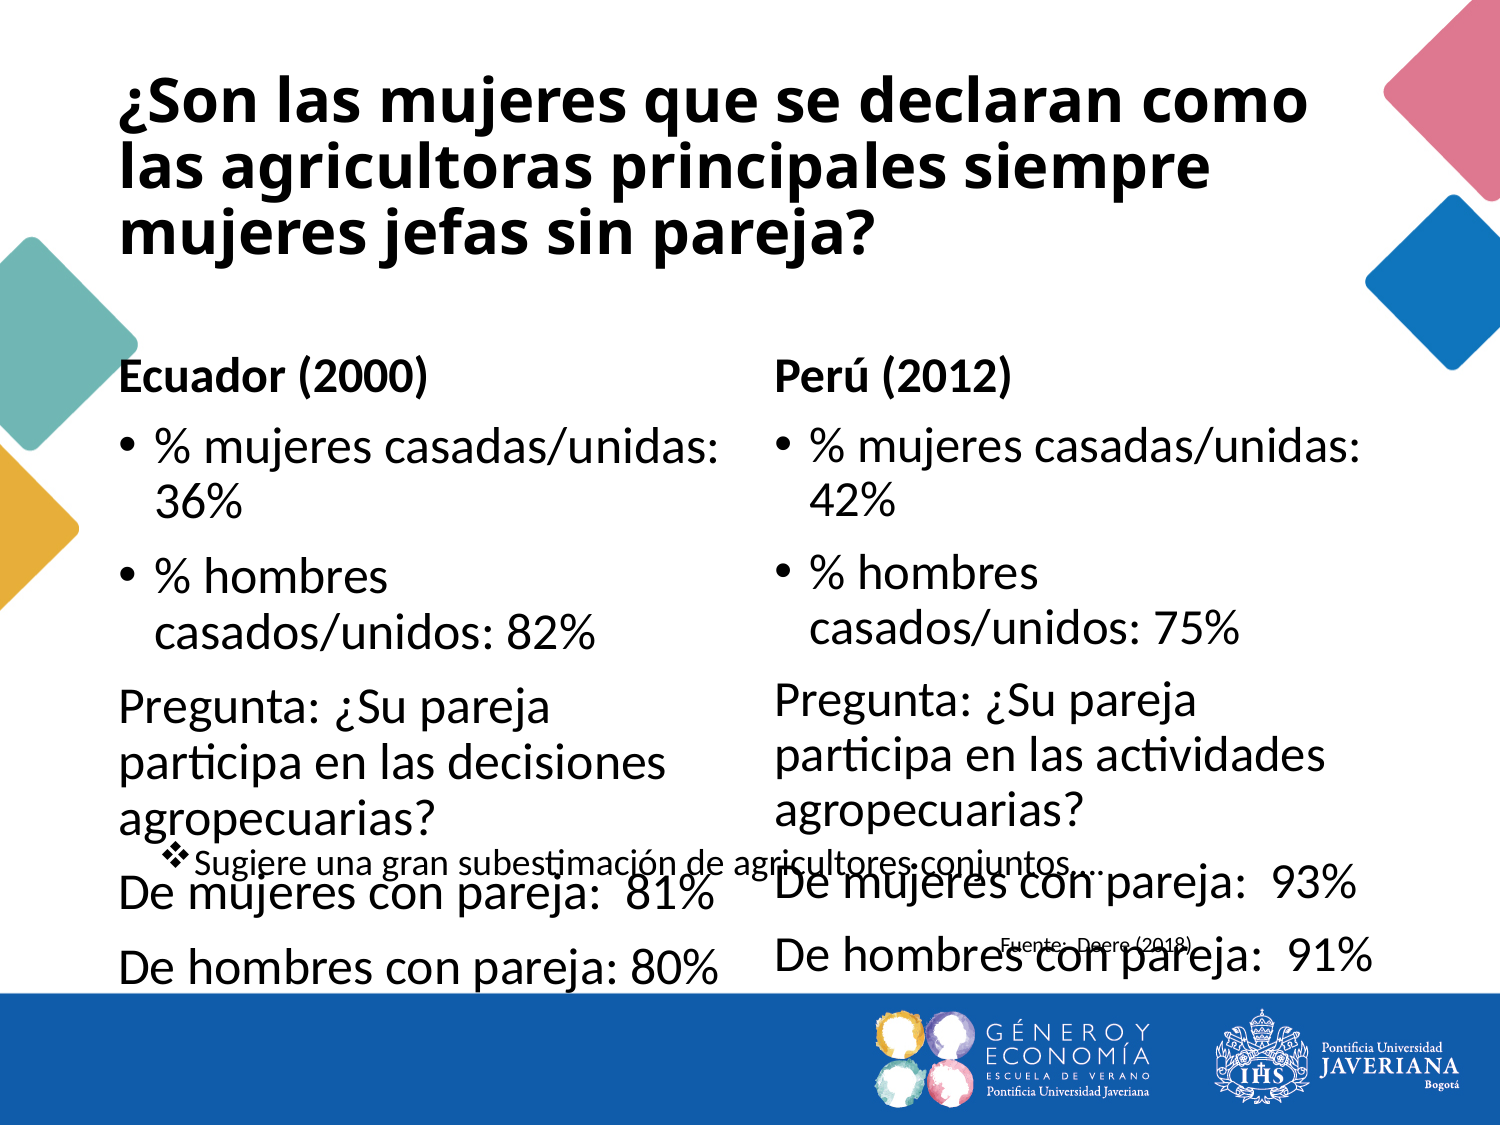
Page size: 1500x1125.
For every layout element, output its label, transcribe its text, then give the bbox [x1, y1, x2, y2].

list Perú (2012) [759, 275, 1398, 410]
list % mujeres casadas/unidas: 36% % hombres casados/unidos: 82% Pregunta: ¿Su pareja participa en las decisiones agropecuarias? De mujeres con pareja: 81% De hombres con pareja: 80% [103, 410, 738, 1016]
list Ecuador (2000) [103, 275, 738, 410]
picture [0, 0, 1500, 1125]
title ¿Son las mujeres que se declaran como las agricultoras principales siempre mujeres jefas sin pareja? [103, 59, 1398, 278]
text_box Fuente: Deere (2018) [985, 923, 1208, 965]
list % mujeres casadas/unidas: 42% % hombres casados/unidos: 75% Pregunta: ¿Su pareja participa en las actividades agropecuarias? De mujeres con pareja: 93% De hombres con pareja: 91% [759, 410, 1398, 1016]
text_box Sugiere una gran subestimación de agricultores conjuntos…. [144, 830, 1122, 890]
